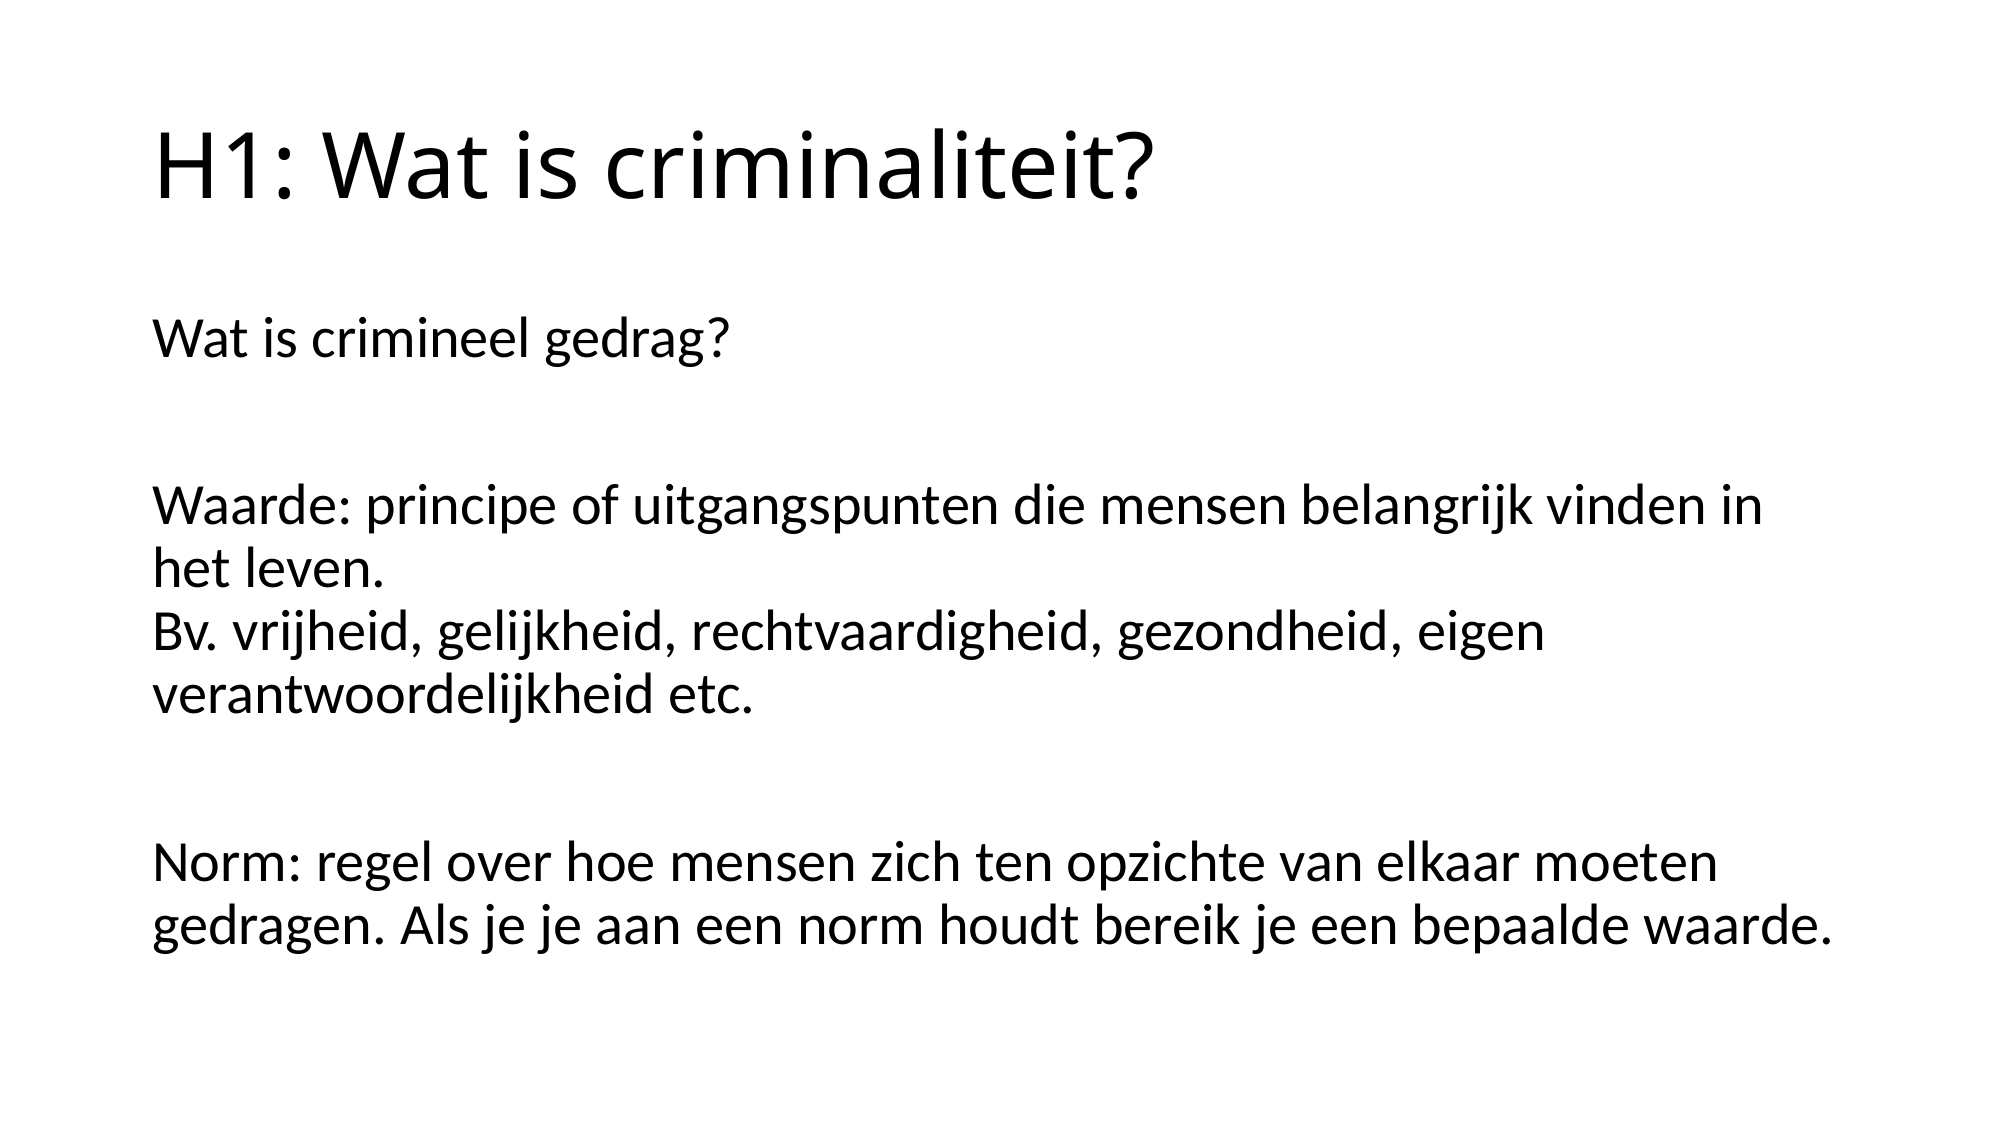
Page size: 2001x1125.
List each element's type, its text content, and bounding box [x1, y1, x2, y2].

list Wat is crimineel gedrag? Waarde: principe of uitgangspunten die mensen belangrijk vinden in het leven. Bv. vrijheid, gelijkheid, rechtvaardigheid, gezondheid, eigen verantwoordelijkheid etc. Norm: regel over hoe mensen zich ten opzichte van elkaar moeten gedragen. Als je je aan een norm houdt bereik je een bepaalde waarde. [137, 299, 1863, 1014]
title H1: Wat is criminaliteit? [137, 59, 1863, 278]
